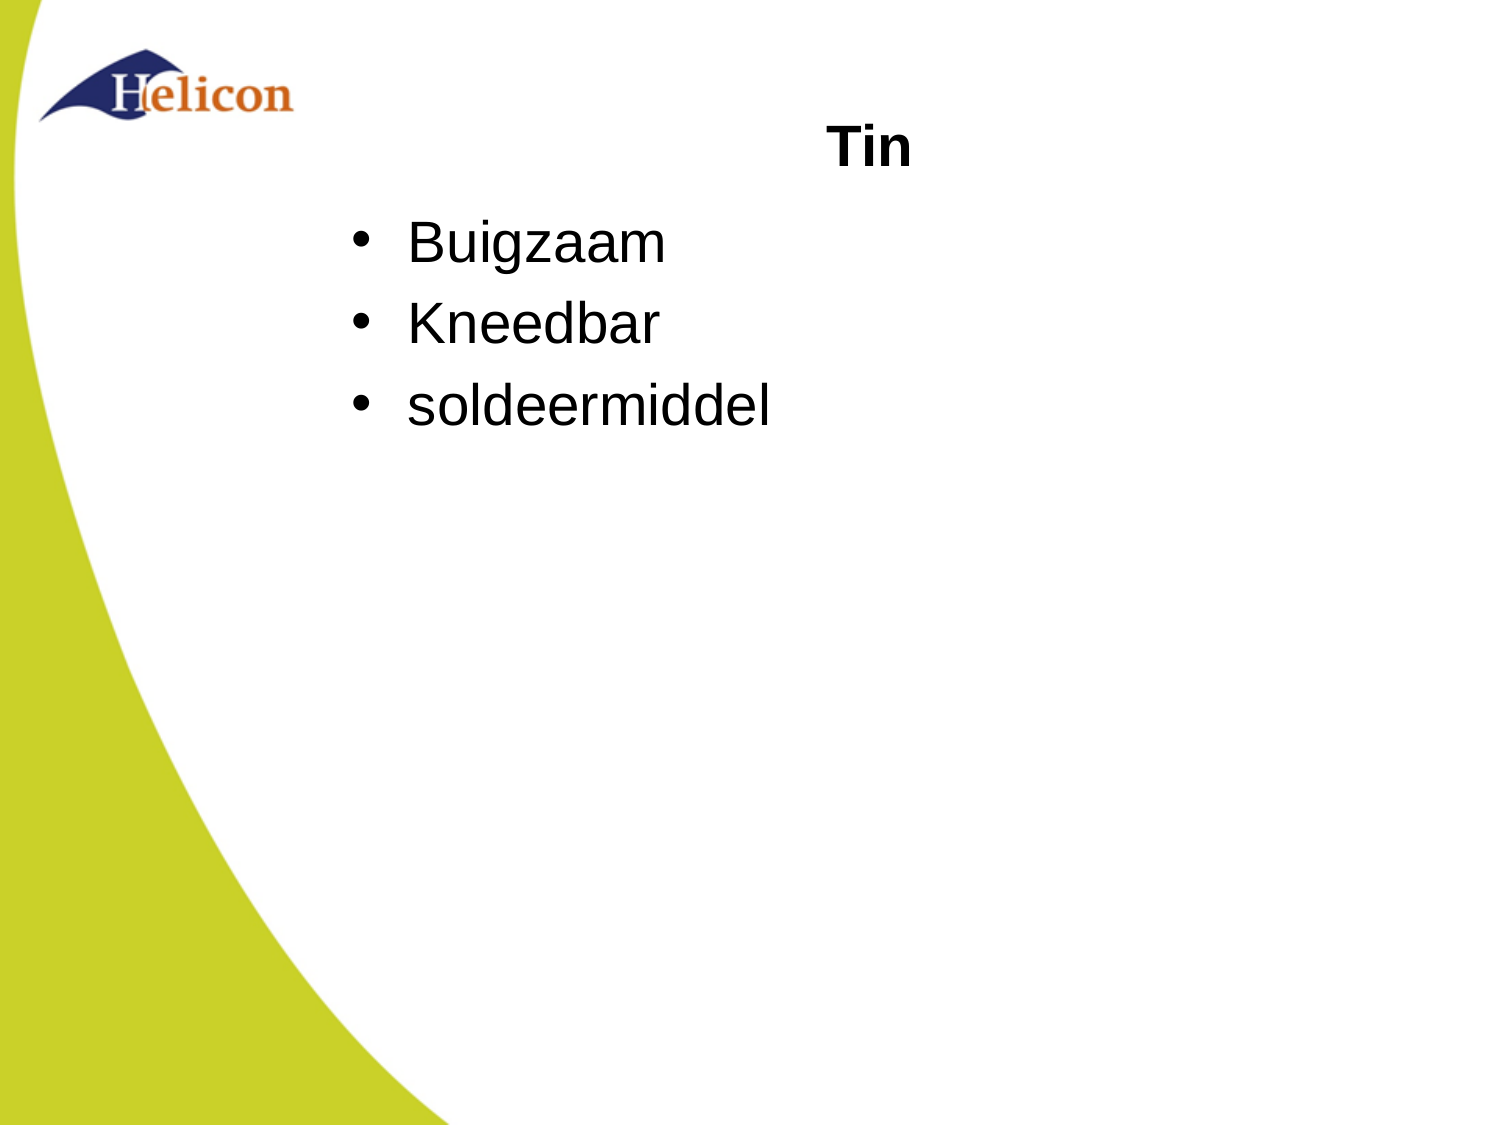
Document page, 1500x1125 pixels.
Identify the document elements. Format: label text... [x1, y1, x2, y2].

list Buigzaam Kneedbar soldeermiddel [336, 196, 1425, 1005]
picture [0, 0, 1500, 1125]
title Tin [324, 54, 1415, 161]
